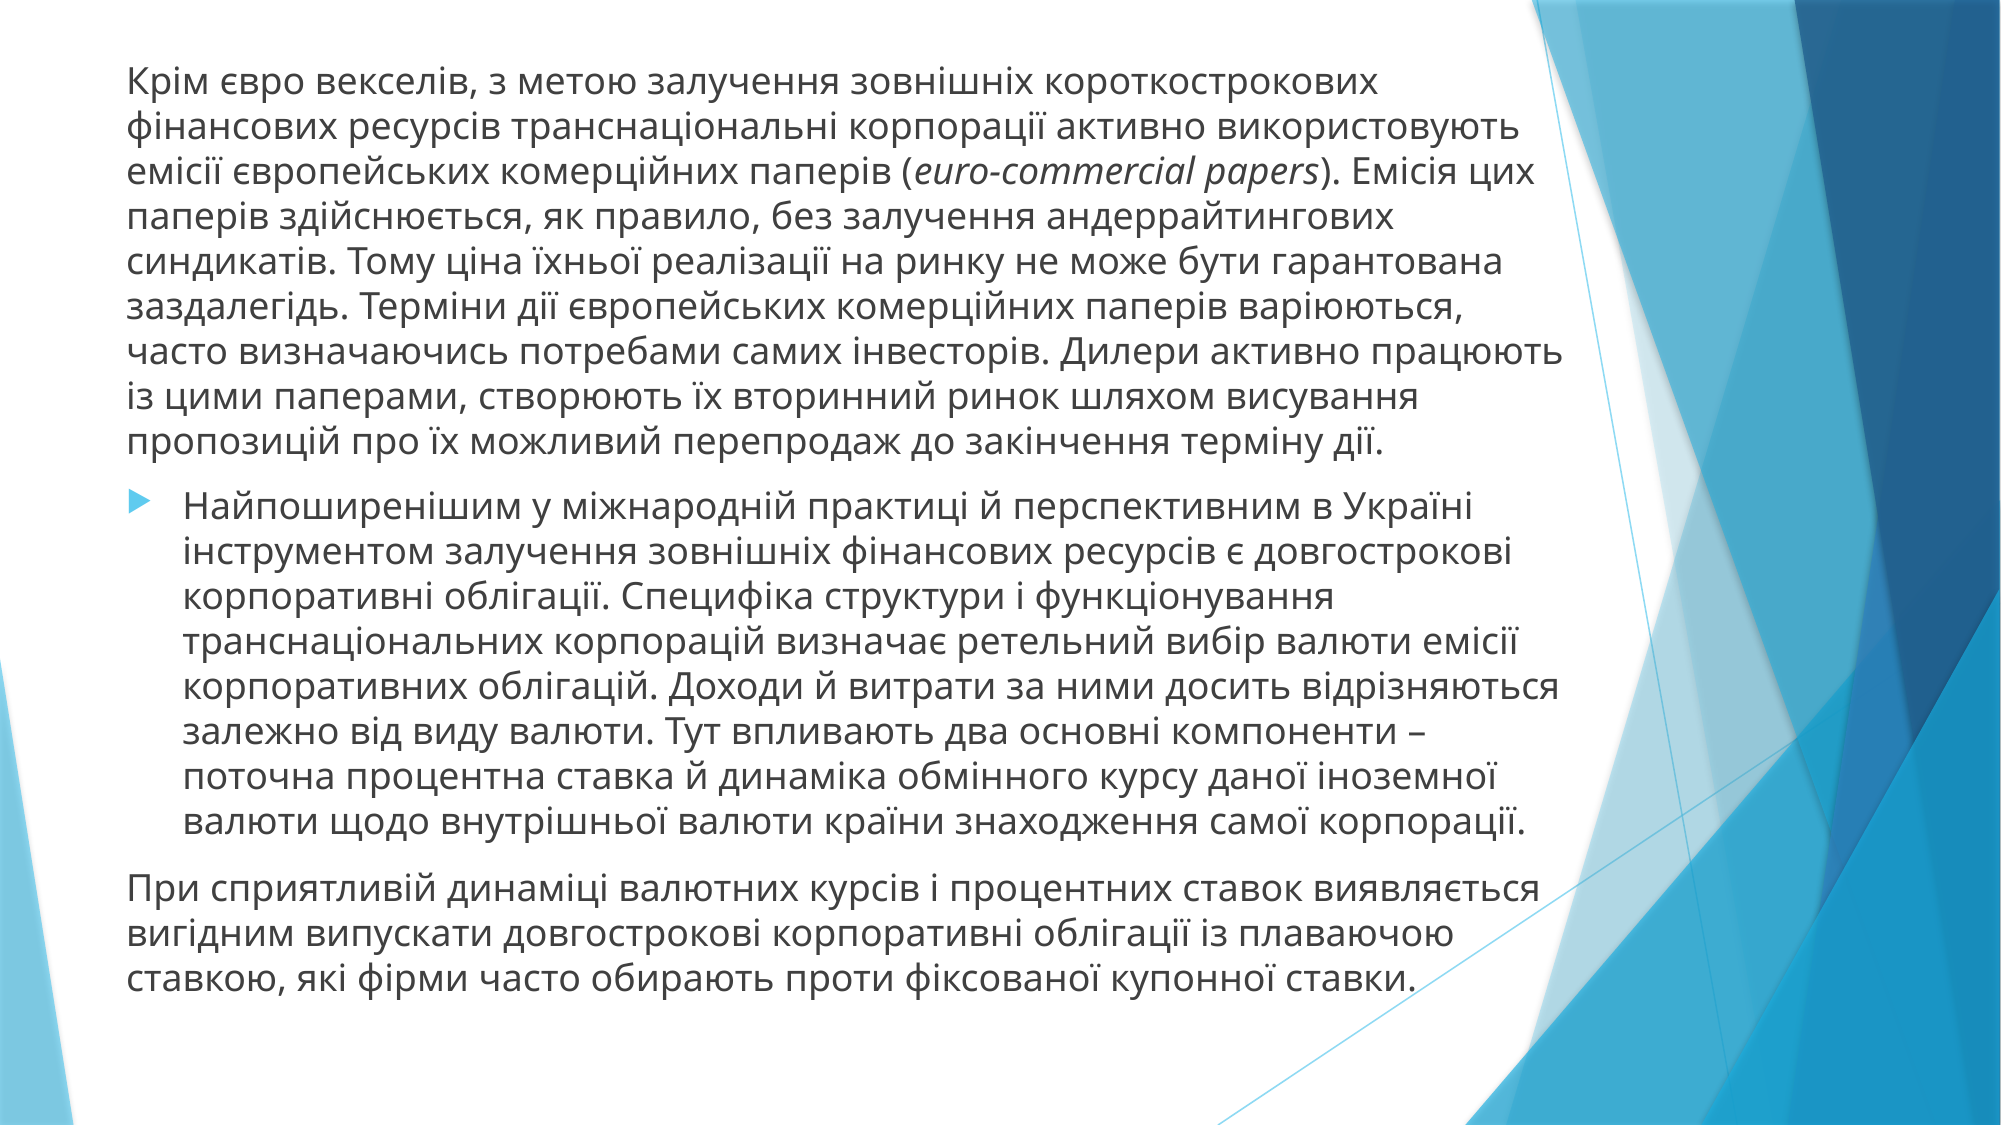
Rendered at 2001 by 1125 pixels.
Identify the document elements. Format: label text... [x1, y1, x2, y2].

list Крім євро векселів, з метою залучення зовнішніх короткострокових фінансових ресурсів транснаціональні корпорації активно використовують емісії європейських комерційних паперів (euro-commercial papers). Емісія цих паперів здійснюється, як правило, без залучення андеррайтингових синдикатів. Тому ціна їхньої реалізації на ринку не може бути гарантована заздалегідь. Терміни дії європейських комерційних паперів варіюються, часто визначаючись потребами самих інвесторів. Дилери активно працюють із цими паперами, створюють їх вторинний ринок шляхом висування пропозицій про їх можливий перепродаж до закінчення терміну дії. Найпоширенішим у міжнародній практиці й перспективним в Україні інструментом залучення зовнішніх фінансових ресурсів є довгострокові корпоративні облігації. Специфіка структури і функціонування транснаціональних корпорацій визначає ретельний вибір валюти емісії корпоративних облігацій. Доходи й витрати за ними досить відрізняються залежно від виду валюти. Тут впливають два основні компоненти – поточна процентна ставка й динаміка обмінного курсу даної іноземної валюти щодо внутрішньої валюти країни знаходження самої корпорації. При сприятливій динаміці валютних курсів і процентних ставок виявляється вигідним випускати довгострокові корпоративні облігації із плаваючою ставкою, які фірми часто обирають проти фіксованої купонної ставки. [111, 49, 1585, 1077]
